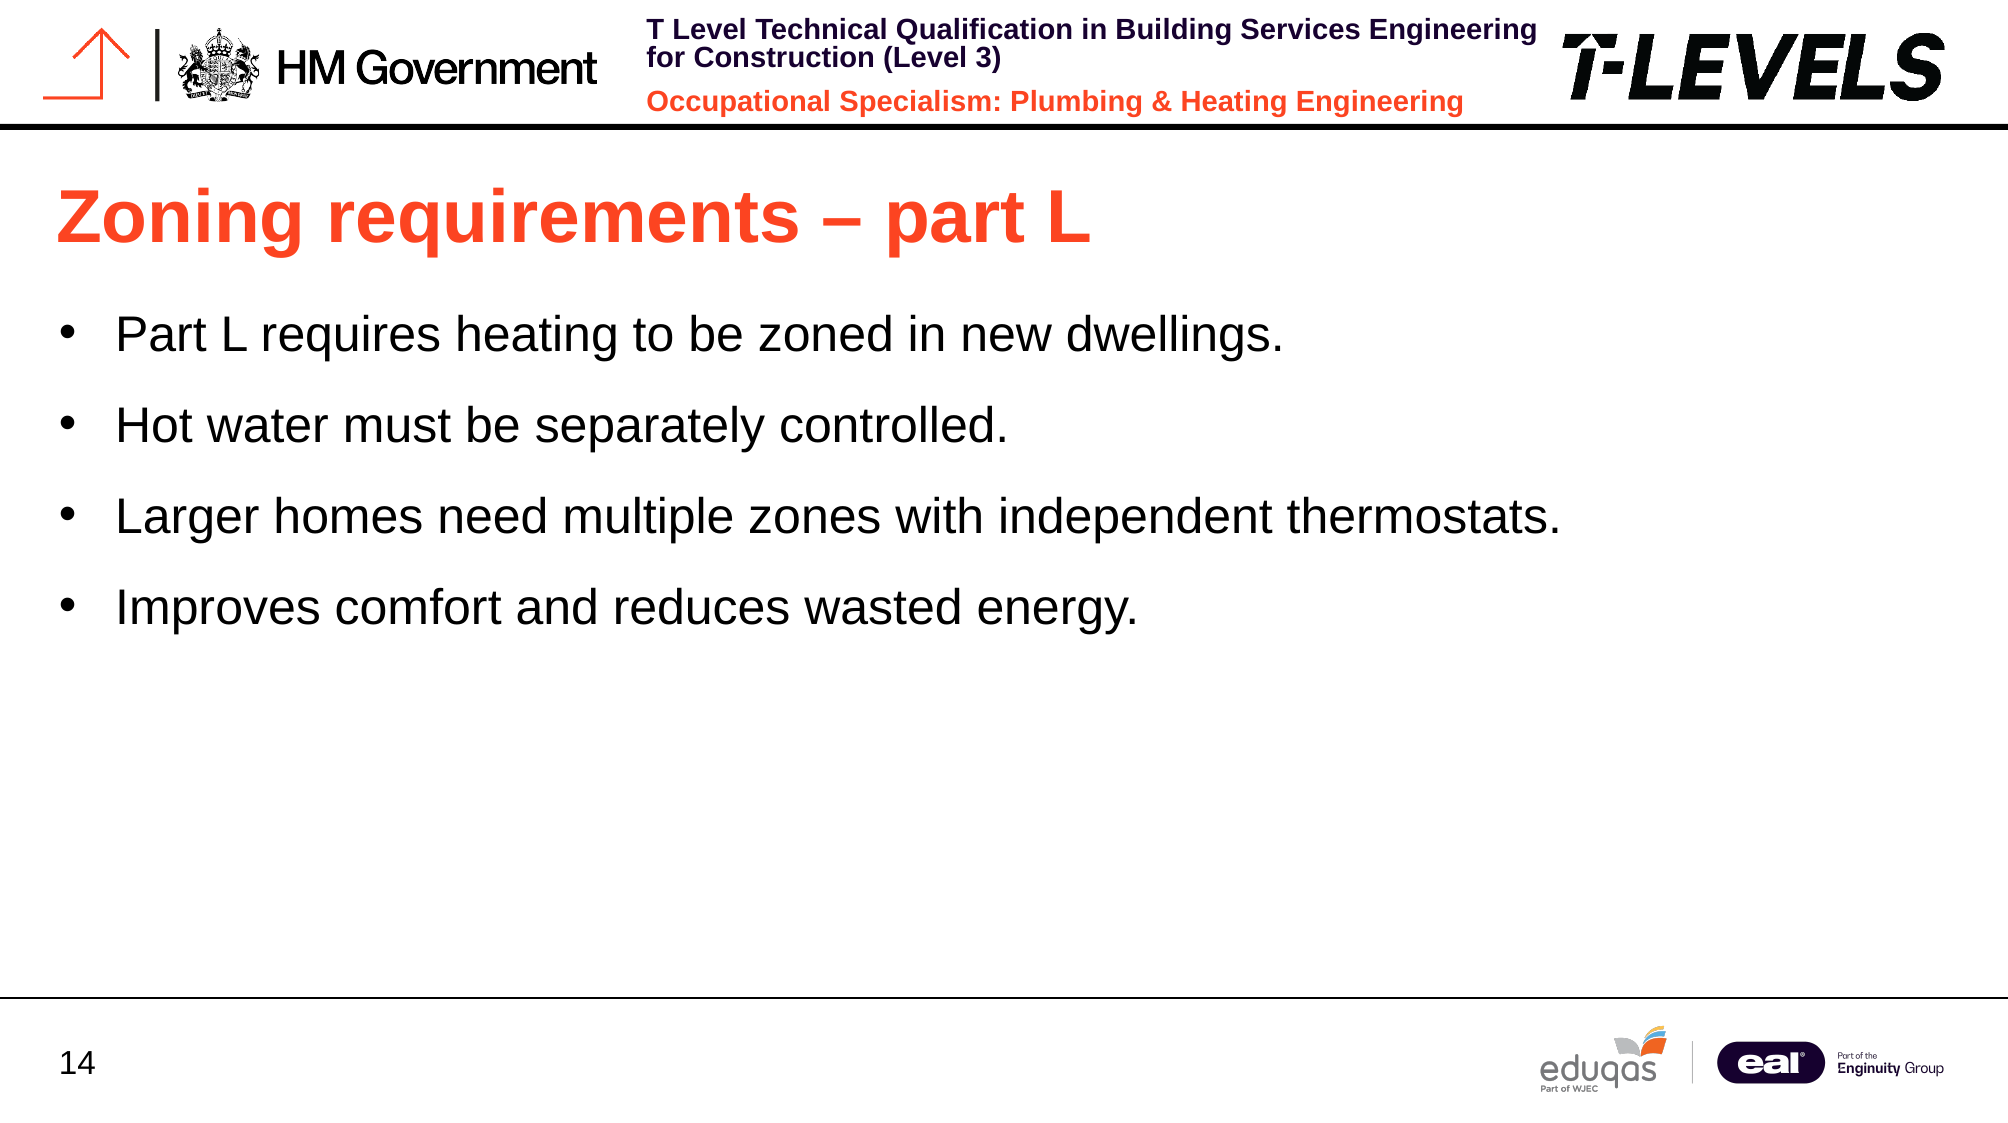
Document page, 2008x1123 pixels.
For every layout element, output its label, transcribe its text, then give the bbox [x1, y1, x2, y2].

picture [155, 28, 597, 102]
picture [1543, 25, 1964, 108]
title Zoning requirements – part L [41, 111, 1949, 314]
picture [38, 27, 136, 100]
picture [1535, 1021, 1949, 1097]
list Part L requires heating to be zoned in new dwellings. Hot water must be separately controlled. Larger homes need multiple zones with independent thermostats. Improves comfort and reduces wasted energy. [58, 295, 1666, 943]
